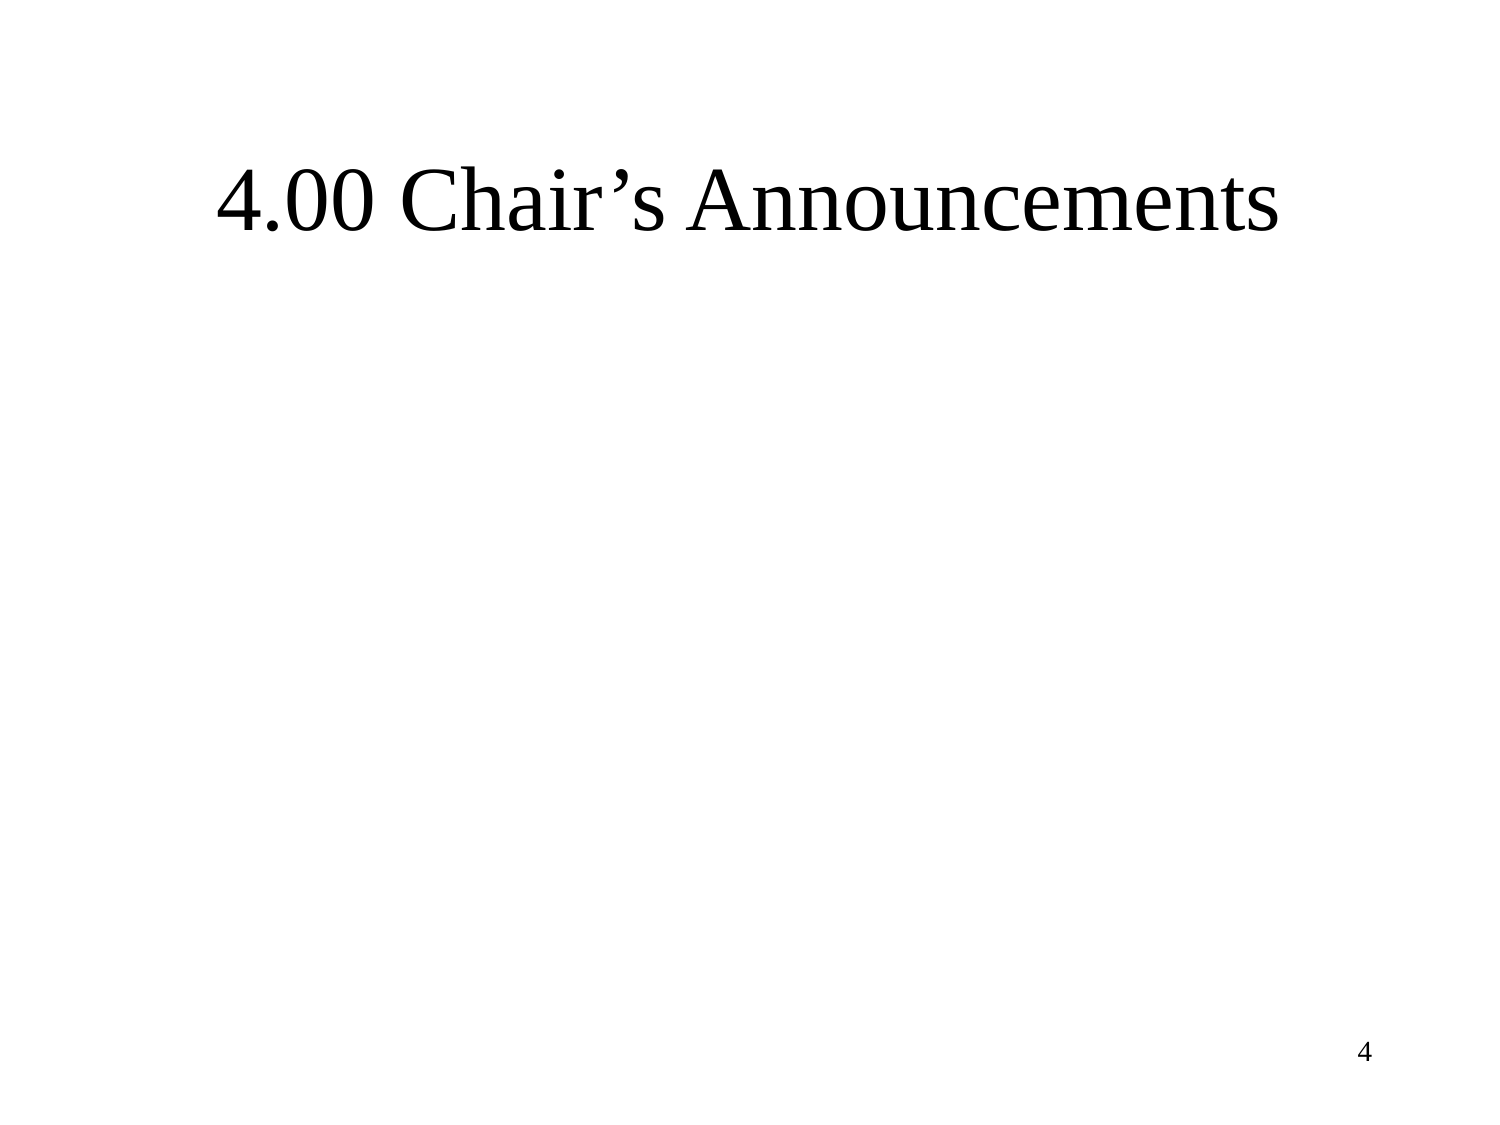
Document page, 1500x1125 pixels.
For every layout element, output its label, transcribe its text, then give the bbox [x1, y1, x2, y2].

slide_number 4 [1074, 1024, 1388, 1101]
title 4.00 Chair’s Announcements [112, 99, 1388, 288]
